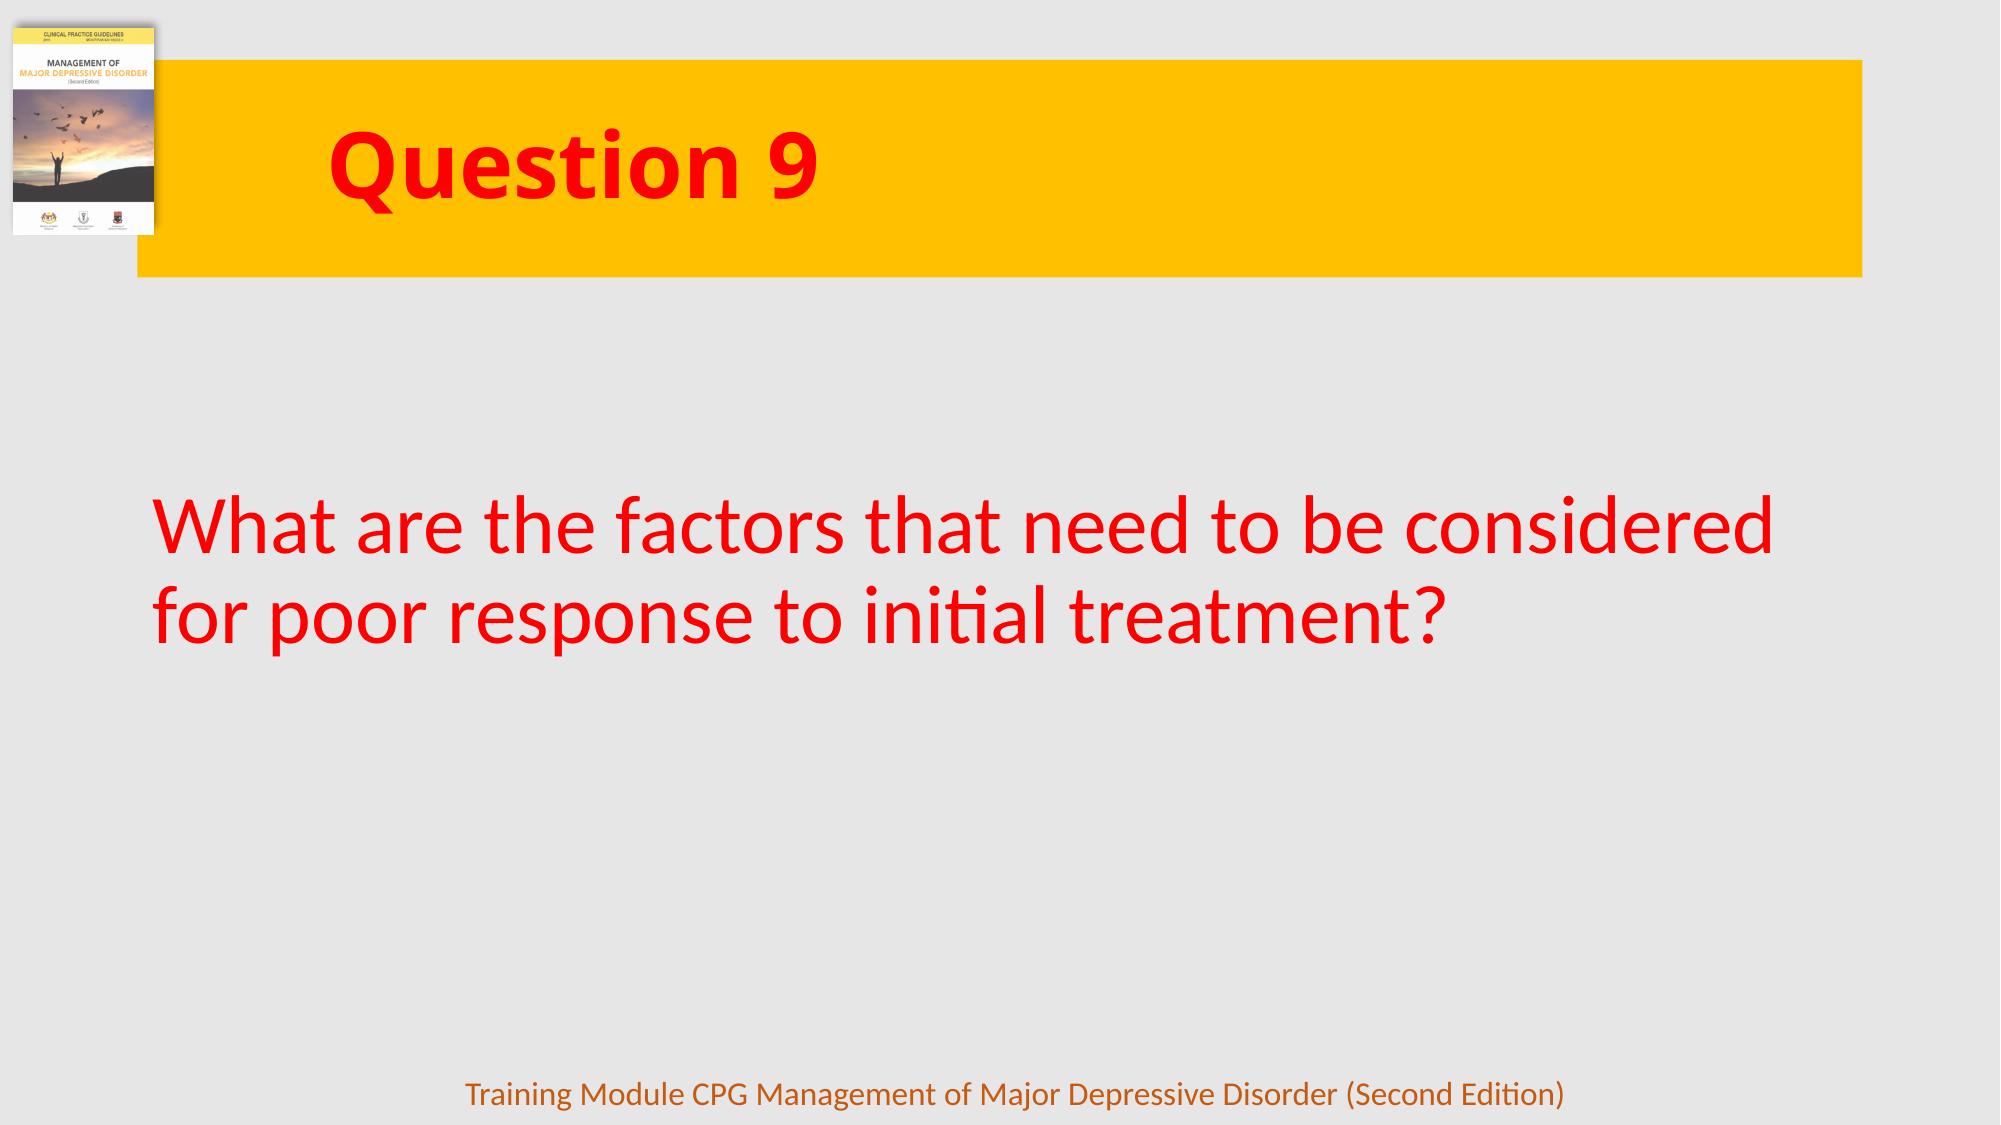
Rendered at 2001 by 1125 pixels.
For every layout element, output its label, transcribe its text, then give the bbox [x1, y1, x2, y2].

title Question 9 [137, 59, 1863, 278]
list What are the factors that need to be considered for poor response to initial treatment? [137, 299, 1863, 1014]
picture [13, 28, 154, 235]
text_box Training Module CPG Management of Major Depressive Disorder (Second Edition) [450, 1065, 1832, 1120]
